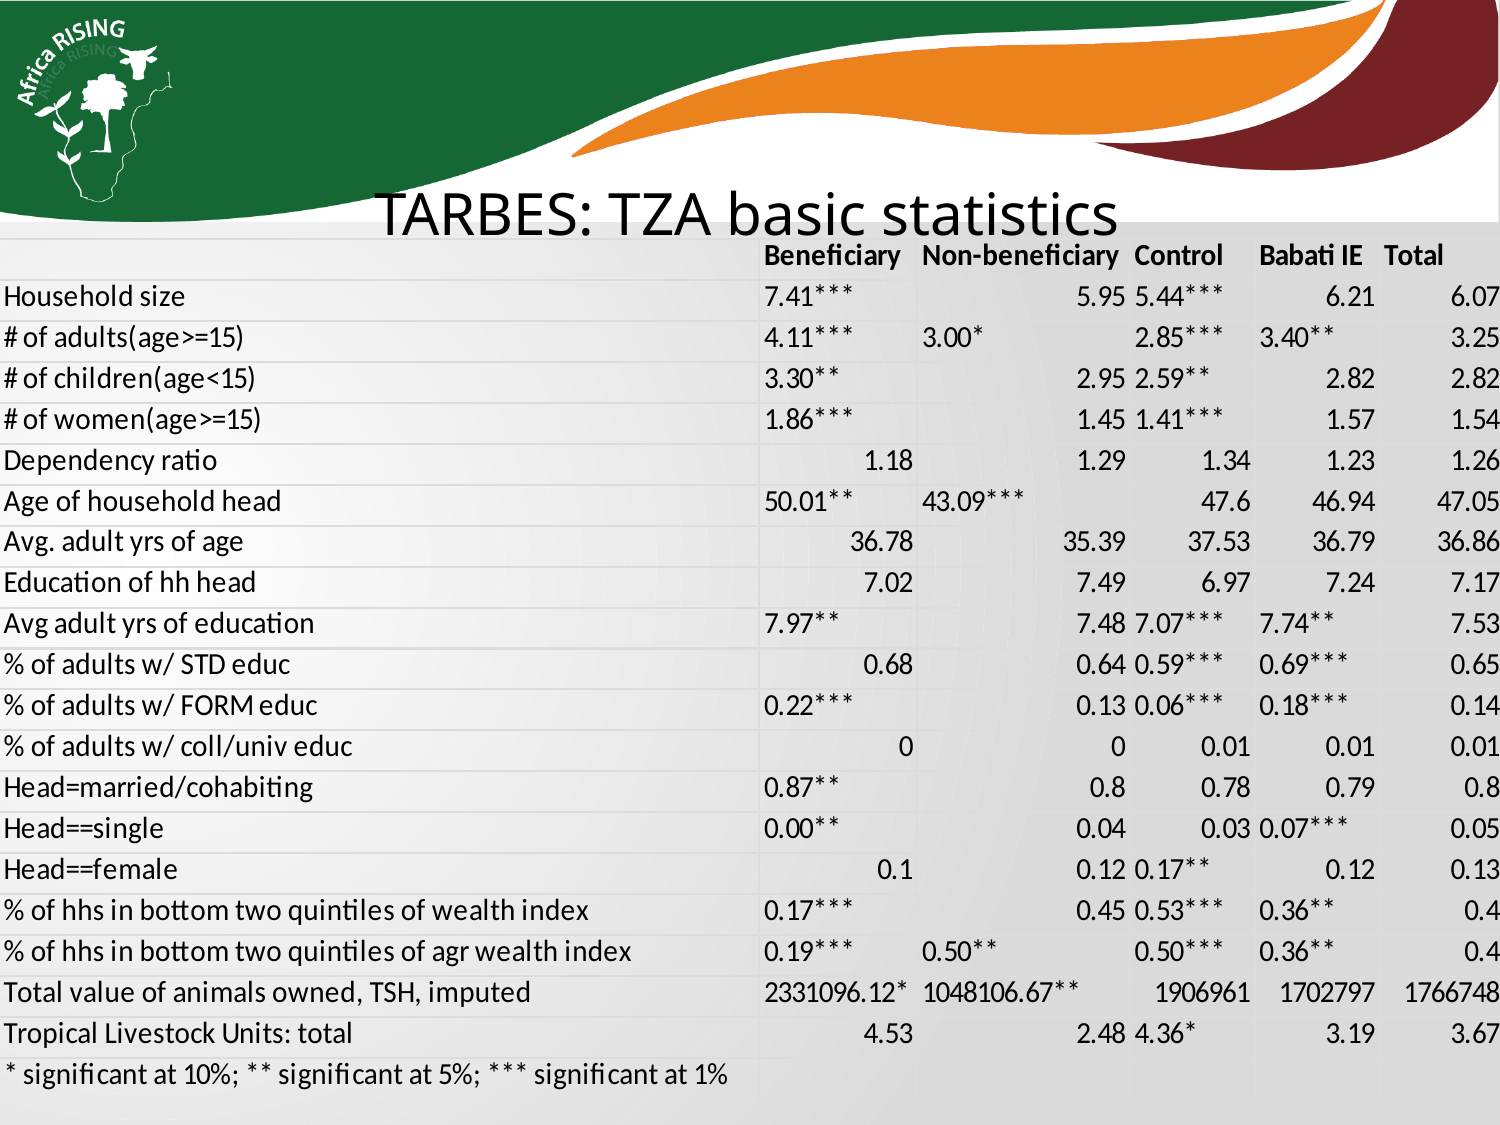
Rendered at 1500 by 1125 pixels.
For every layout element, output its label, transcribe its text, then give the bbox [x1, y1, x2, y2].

picture [0, 237, 1500, 1101]
list TARBES: TZA basic statistics [99, 170, 1375, 230]
picture [0, 0, 1499, 222]
